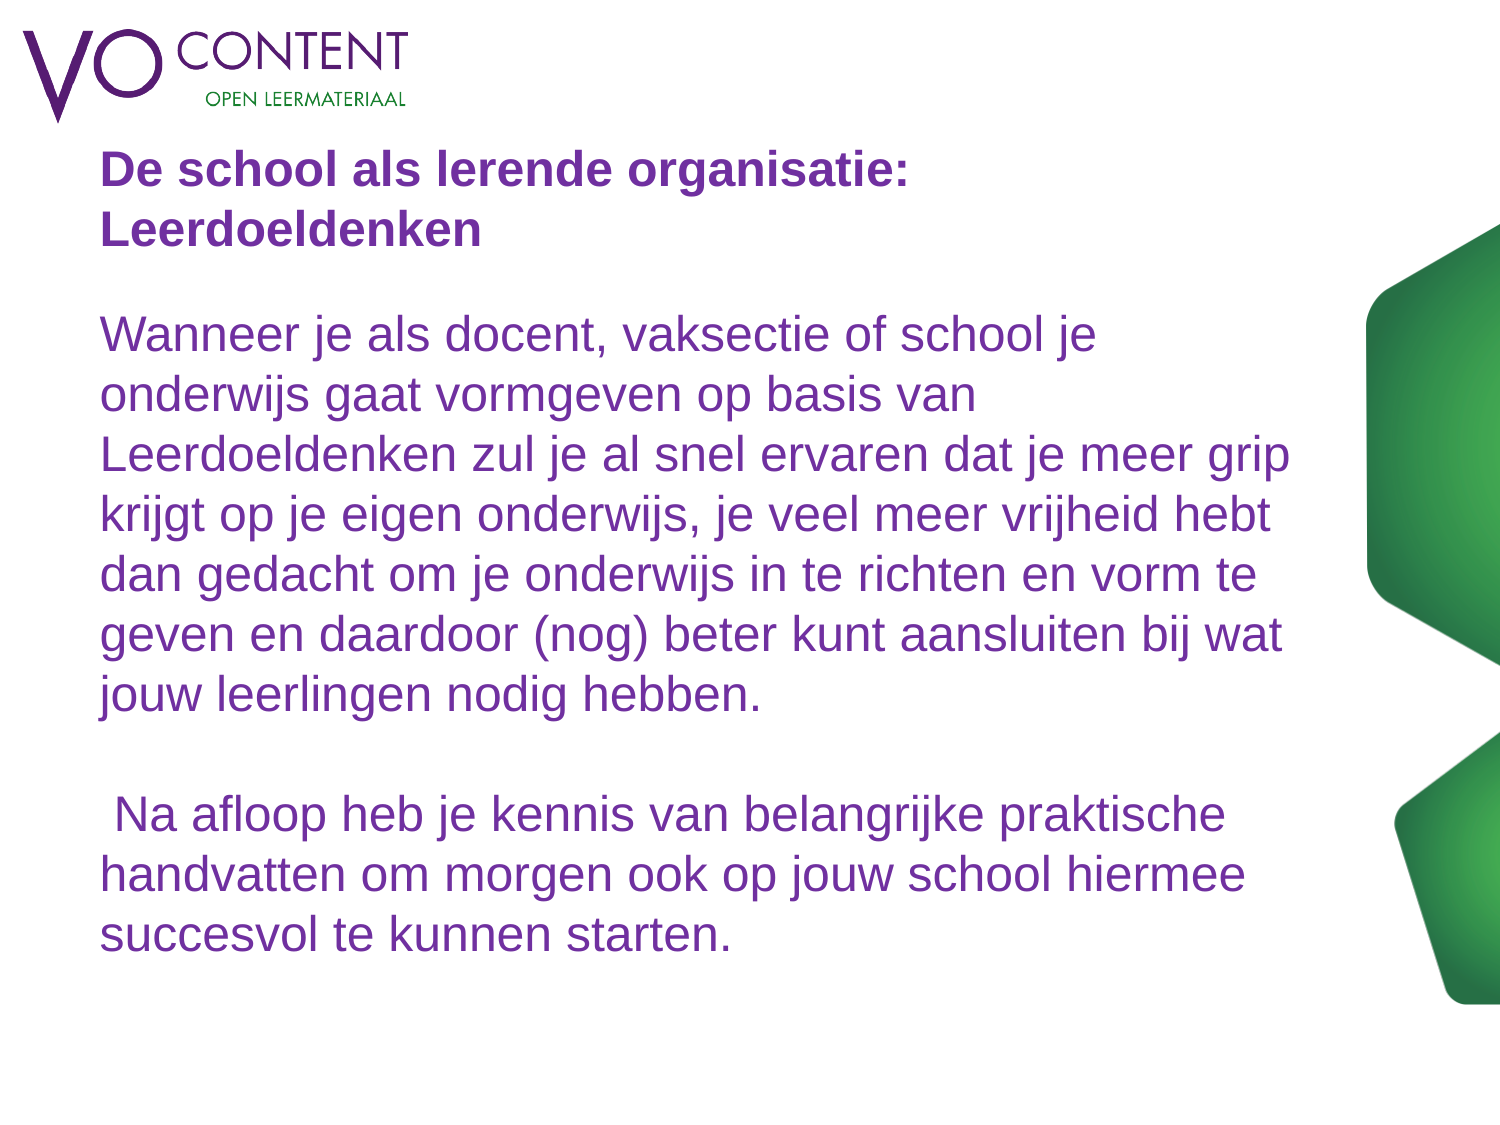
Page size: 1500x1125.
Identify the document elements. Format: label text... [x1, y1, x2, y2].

picture [22, 29, 408, 124]
text_box De school als lerende organisatie: Leerdoeldenken Wanneer je als docent, vaksectie of school je onderwijs gaat vormgeven op basis van Leerdoeldenken zul je al snel ervaren dat je meer grip krijgt op je eigen onderwijs, je veel meer vrijheid hebt dan gedacht om je onderwijs in te richten en vorm te geven en daardoor (nog) beter kunt aansluiten bij wat jouw leerlingen nodig hebben. Na afloop heb je kennis van belangrijke praktische handvatten om morgen ook op jouw school hiermee succesvol te kunnen starten. [84, 129, 1311, 969]
picture [1366, 222, 1500, 1005]
